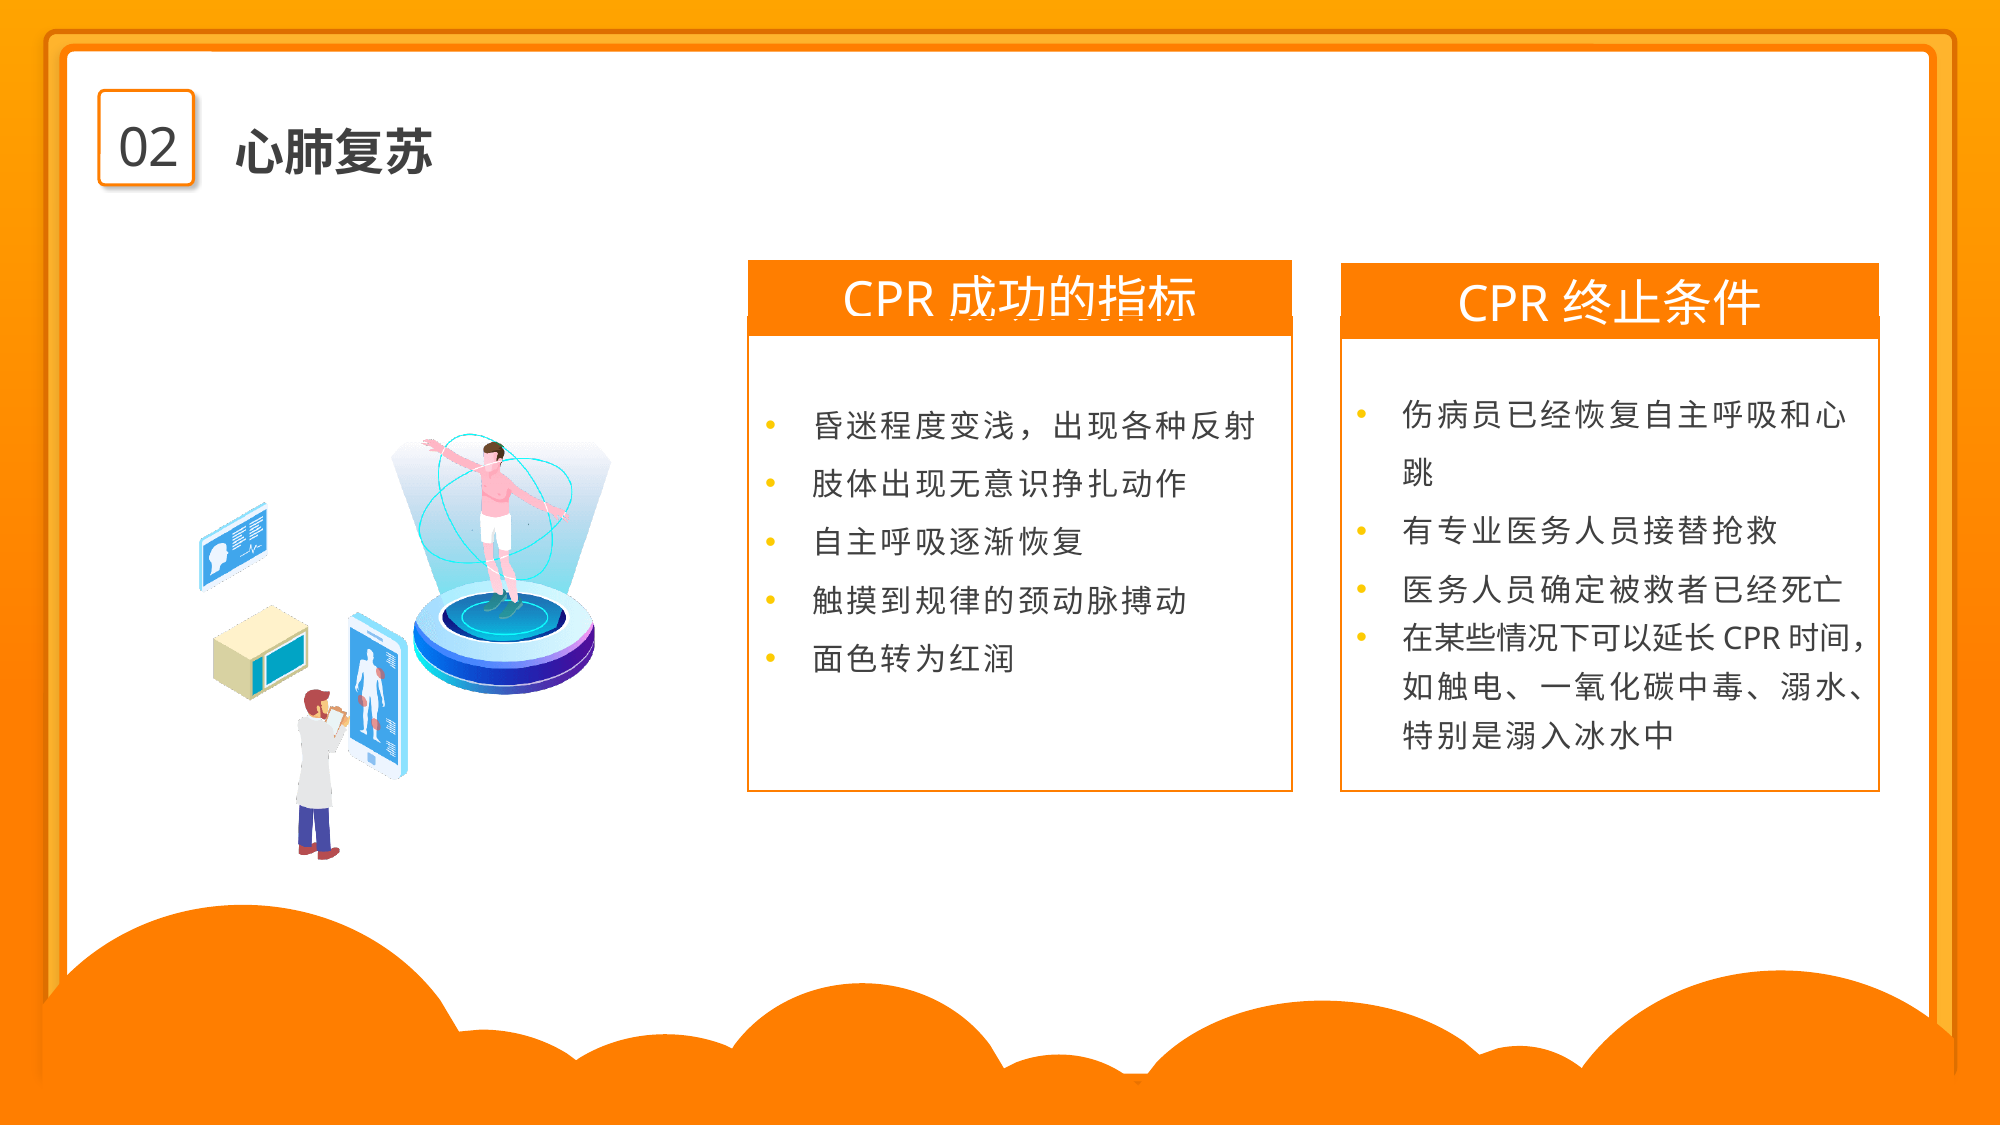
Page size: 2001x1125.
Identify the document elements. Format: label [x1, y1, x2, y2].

text_box [748, 260, 1292, 791]
text_box [1341, 263, 1879, 791]
text_box [88, 90, 591, 185]
picture [135, 377, 674, 916]
